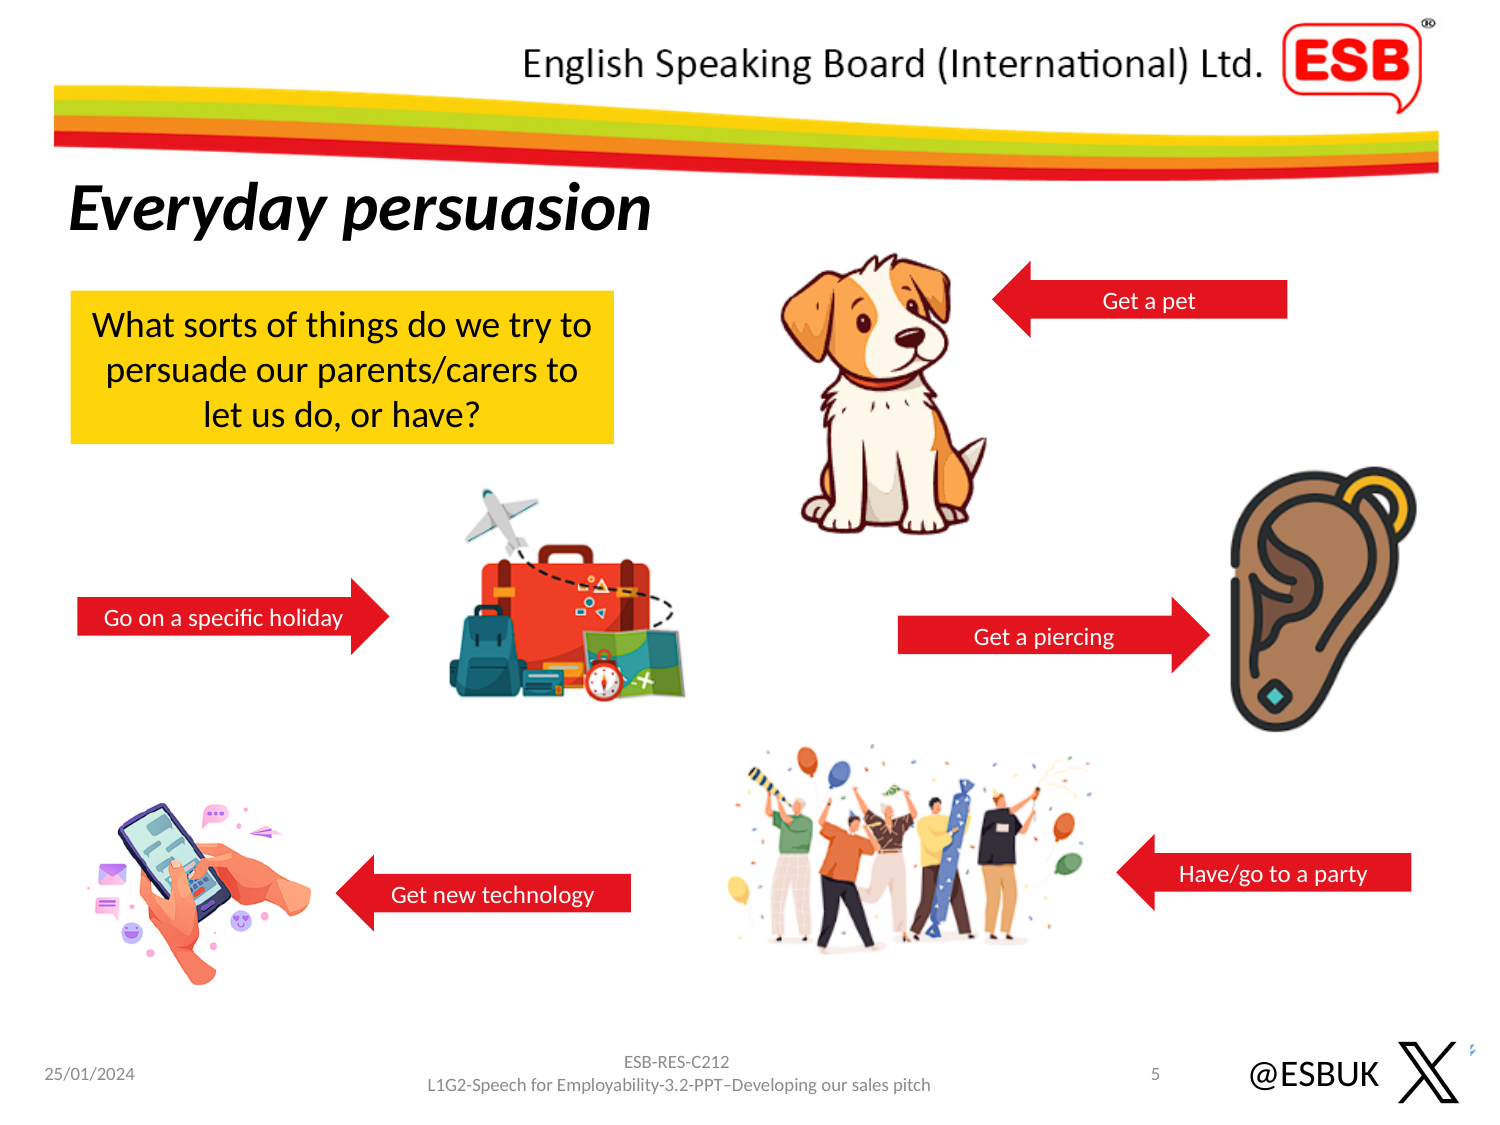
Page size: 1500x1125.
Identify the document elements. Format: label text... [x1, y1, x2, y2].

picture [1198, 456, 1431, 751]
text_box Get a piercing [896, 593, 1198, 676]
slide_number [29, 1042, 367, 1103]
text_box Get a pet [1034, 279, 1289, 320]
picture [716, 721, 1117, 980]
picture [430, 467, 717, 711]
text_box What sorts of things do we try to persuade our parents/carers to let us do, or have? [70, 290, 615, 445]
picture [77, 789, 333, 997]
title Everyday persuasion [53, 149, 1347, 268]
footer ESB-RES-C212 L1G2-Speech for Employability-3.2-PPT–Developing our sales pitch [395, 1042, 930, 1103]
picture [0, 0, 1500, 189]
text_box Have/go to a party [1117, 831, 1413, 914]
picture [1390, 1029, 1476, 1116]
picture [756, 236, 1034, 562]
text_box Go on a specific holiday [76, 575, 392, 658]
text_box Get new technology [334, 852, 632, 935]
slide_number 5 [930, 1042, 1176, 1103]
